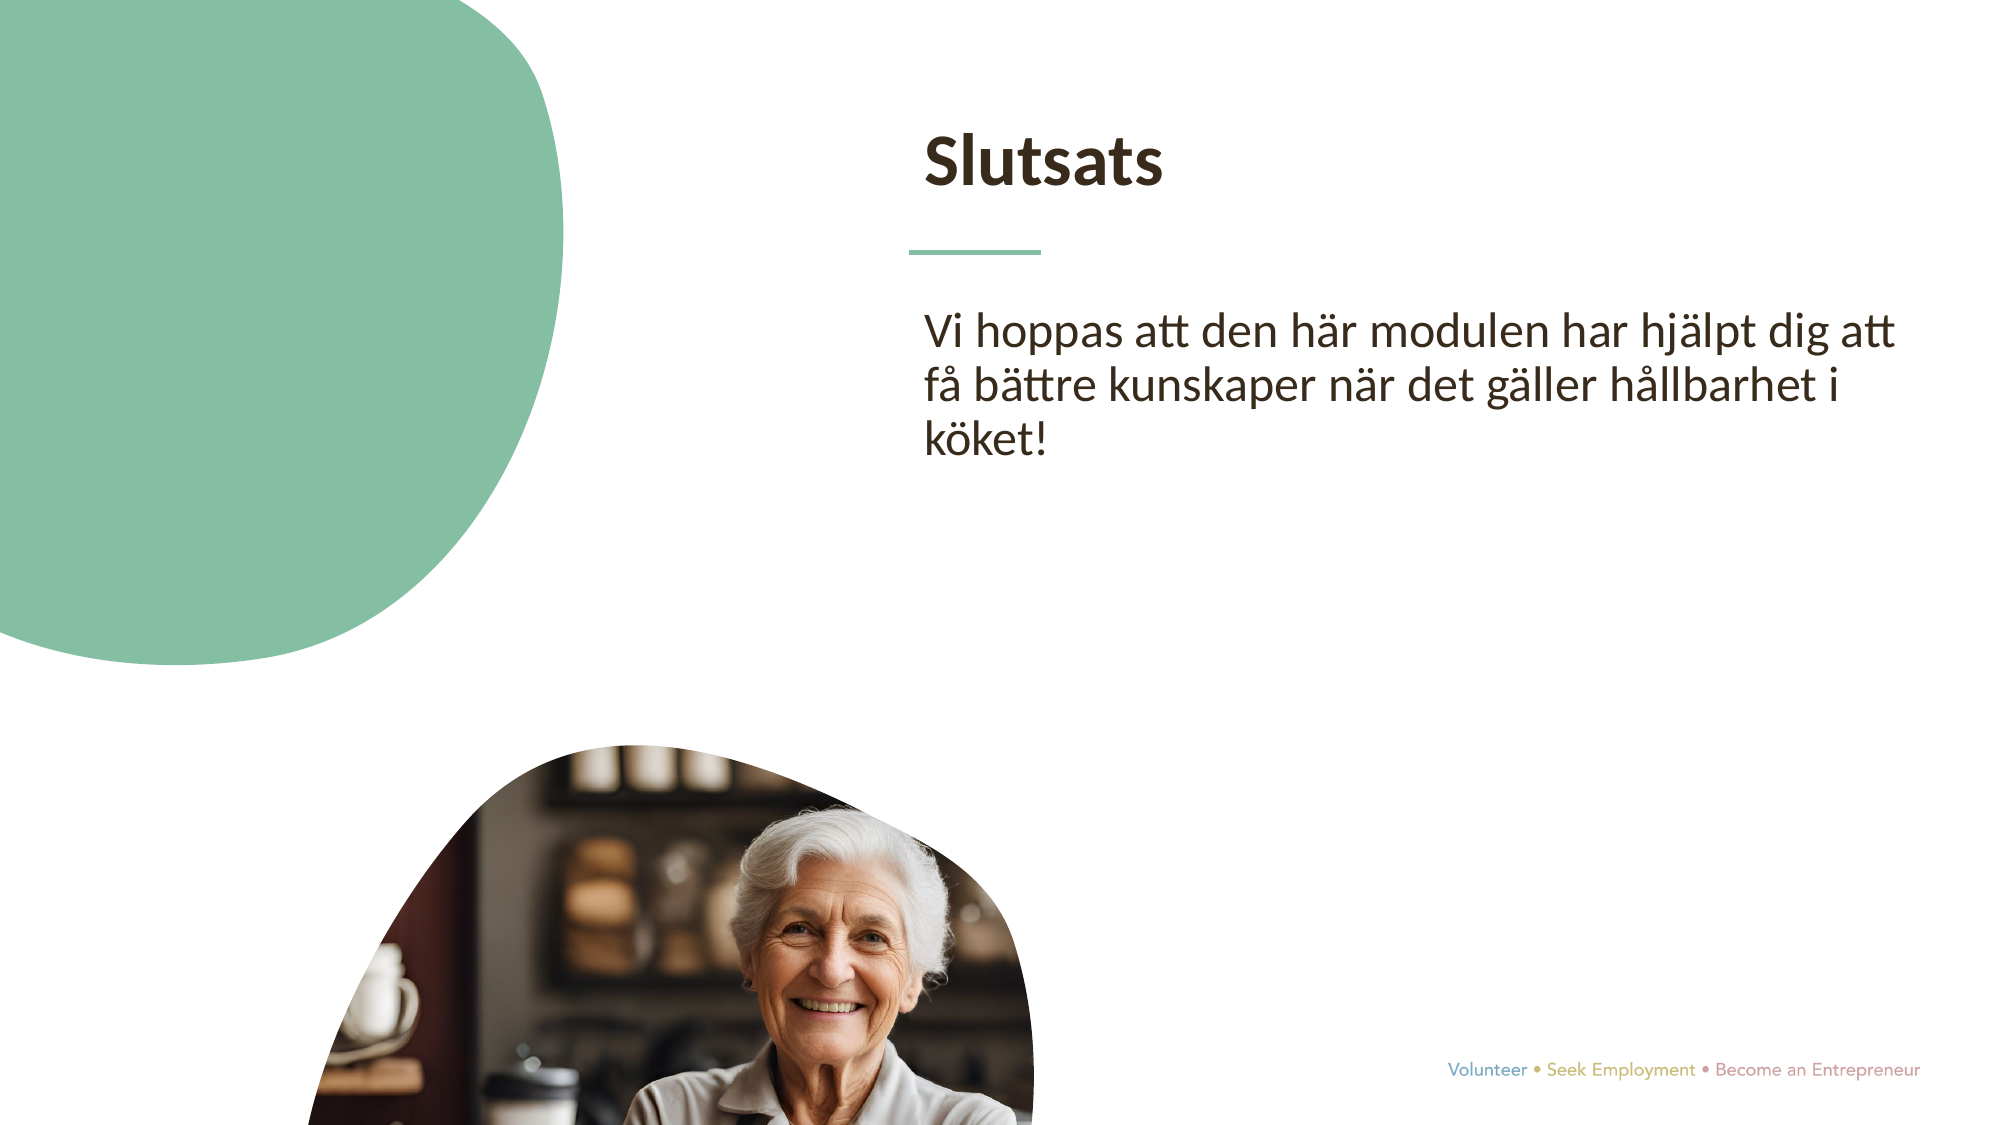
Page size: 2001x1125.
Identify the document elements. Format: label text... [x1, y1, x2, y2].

list Vi hoppas att den här modulen har hjälpt dig att få bättre kunskaper när det gäller hållbarhet i köket! [909, 296, 1921, 1018]
picture [298, 745, 1034, 1125]
list Slutsats [909, 113, 1921, 210]
picture [1418, 1046, 1971, 1103]
